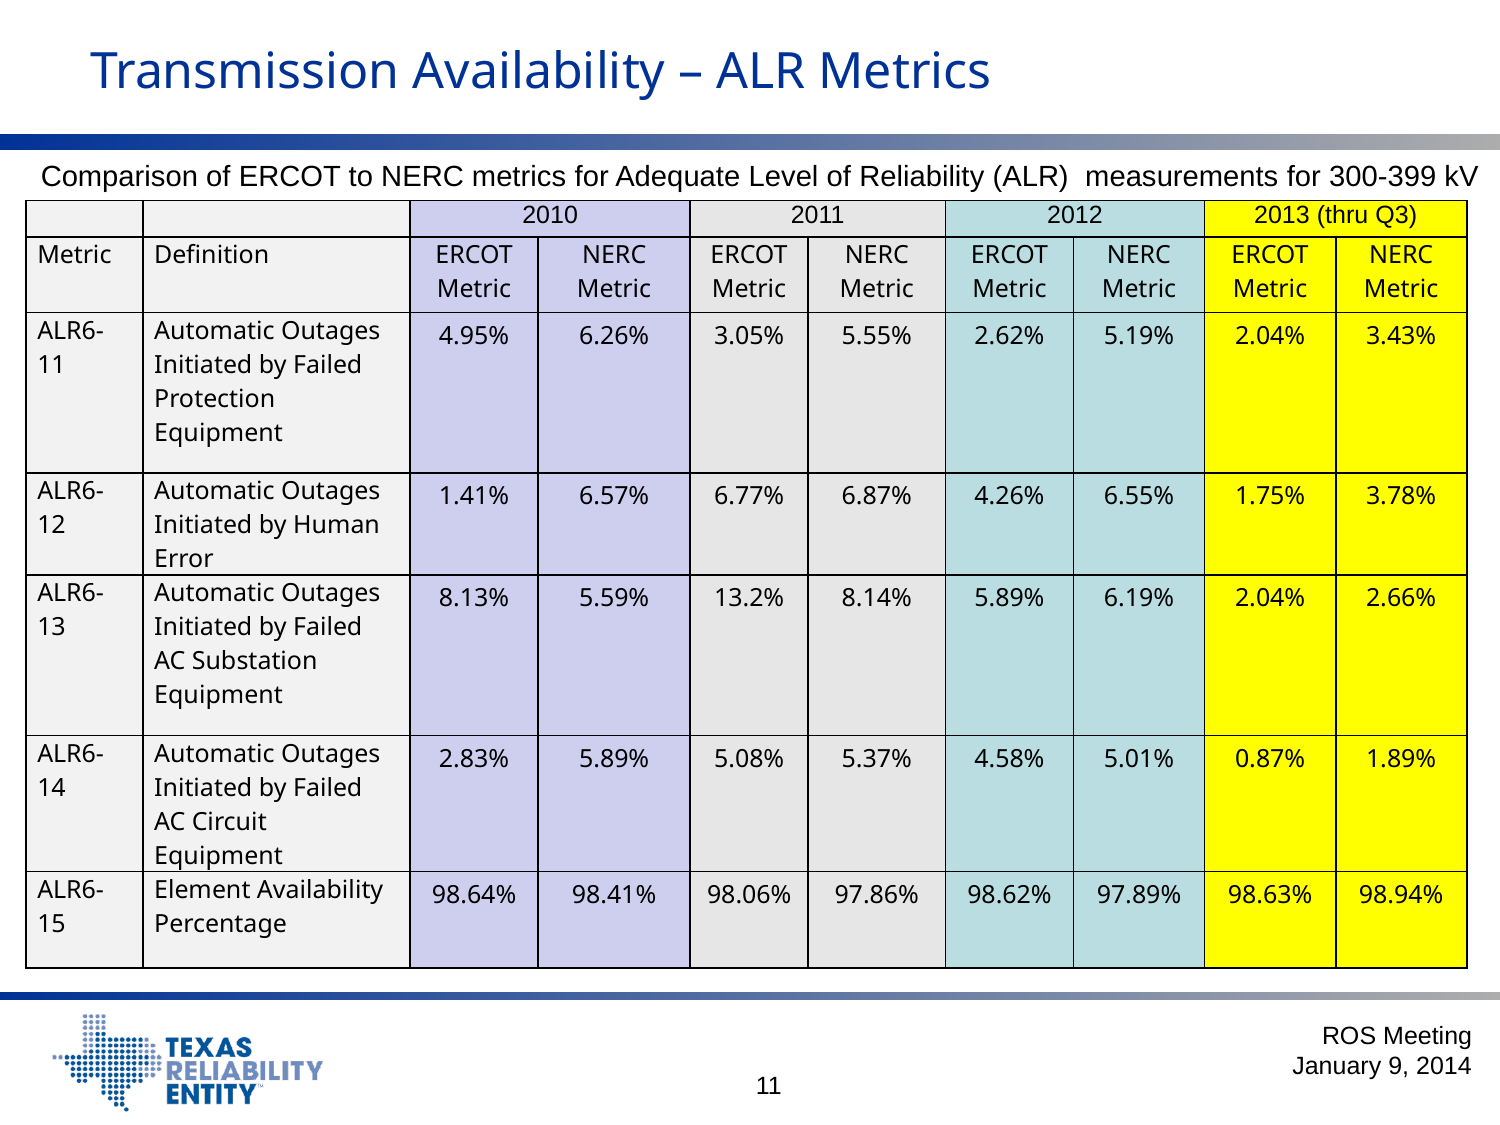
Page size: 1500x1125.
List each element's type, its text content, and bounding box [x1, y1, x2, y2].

table_cell ERCOT Metric [411, 238, 537, 312]
table_cell 3.78% [1337, 474, 1466, 574]
table_cell NERC Metric [1337, 238, 1466, 312]
table_cell ERCOT Metric [691, 238, 807, 312]
table_cell Automatic Outages Initiated by Failed Protection Equipment [144, 313, 409, 472]
table_cell Automatic Outages Initiated by Failed AC Substation Equipment [144, 576, 409, 735]
table_header 2011 [691, 201, 945, 236]
table_cell ERCOT Metric [946, 238, 1073, 312]
table_cell 13.2% [691, 576, 807, 735]
table_cell 97.89% [1074, 872, 1204, 967]
table_cell 6.57% [539, 474, 689, 574]
table_cell 2.62% [946, 313, 1073, 472]
table_cell Metric [27, 238, 142, 312]
table_cell 1.89% [1337, 736, 1466, 871]
table_cell 6.19% [1074, 576, 1204, 735]
table_cell NERC Metric [1074, 238, 1204, 312]
table_cell NERC Metric [809, 238, 945, 312]
table_cell ALR6-12 [27, 474, 142, 574]
table_cell 2.04% [1205, 576, 1335, 735]
table_cell ALR6-13 [27, 576, 142, 735]
table_cell 5.55% [809, 313, 945, 472]
table_cell 4.26% [946, 474, 1073, 574]
table_cell 1.41% [411, 474, 537, 574]
table_cell Automatic Outages Initiated by Human Error [144, 474, 409, 574]
table_cell 2.83% [411, 736, 537, 871]
table_cell ALR6-15 [27, 872, 142, 967]
table_cell 6.87% [809, 474, 945, 574]
table_cell 5.59% [539, 576, 689, 735]
table_cell 6.77% [691, 474, 807, 574]
table_header 2010 [411, 201, 689, 236]
table_cell Automatic Outages Initiated by Failed AC Circuit Equipment [144, 736, 409, 871]
table_header [144, 201, 409, 236]
table_cell 5.19% [1074, 313, 1204, 472]
table_cell 2.66% [1337, 576, 1466, 735]
table_cell 5.89% [539, 736, 689, 871]
table_cell 1.75% [1205, 474, 1335, 574]
table_cell 98.06% [691, 872, 807, 967]
table_cell 6.26% [539, 313, 689, 472]
table_cell 5.37% [809, 736, 945, 871]
table_header 2013 (thru Q3) [1205, 201, 1466, 236]
table_cell 4.58% [946, 736, 1073, 871]
table_cell 8.14% [809, 576, 945, 735]
picture [50, 1012, 325, 1113]
table_cell 98.62% [946, 872, 1073, 967]
table_cell 98.41% [539, 872, 689, 967]
footer ROS Meeting January 9, 2014 [812, 1012, 1488, 1101]
table_cell 8.13% [411, 576, 537, 735]
text_box Comparison of ERCOT to NERC metrics for Adequate Level of Reliability (ALR) measurements for 300-399 kV [26, 149, 1500, 200]
table_cell 6.55% [1074, 474, 1204, 574]
table_cell 5.01% [1074, 736, 1204, 871]
table_cell Definition [144, 238, 409, 312]
table_header [27, 201, 142, 236]
table_header 2012 [946, 201, 1204, 236]
table_cell 3.05% [691, 313, 807, 472]
table_cell 98.63% [1205, 872, 1335, 967]
table_cell 98.64% [411, 872, 537, 967]
table_cell 5.89% [946, 576, 1073, 735]
table_cell ALR6-14 [27, 736, 142, 871]
table_cell ALR6-11 [27, 313, 142, 472]
table_cell 97.86% [809, 872, 945, 967]
table_cell 3.43% [1337, 313, 1466, 472]
table_cell 98.94% [1337, 872, 1466, 967]
table_cell 4.95% [411, 313, 537, 472]
table_cell Element Availability Percentage [144, 872, 409, 967]
table_cell 0.87% [1205, 736, 1335, 871]
table_cell NERC Metric [539, 238, 689, 312]
table_cell ERCOT Metric [1205, 238, 1335, 312]
title Transmission Availability – ALR Metrics [75, 12, 1450, 125]
table_cell 5.08% [691, 736, 807, 871]
table_cell 2.04% [1205, 313, 1335, 472]
